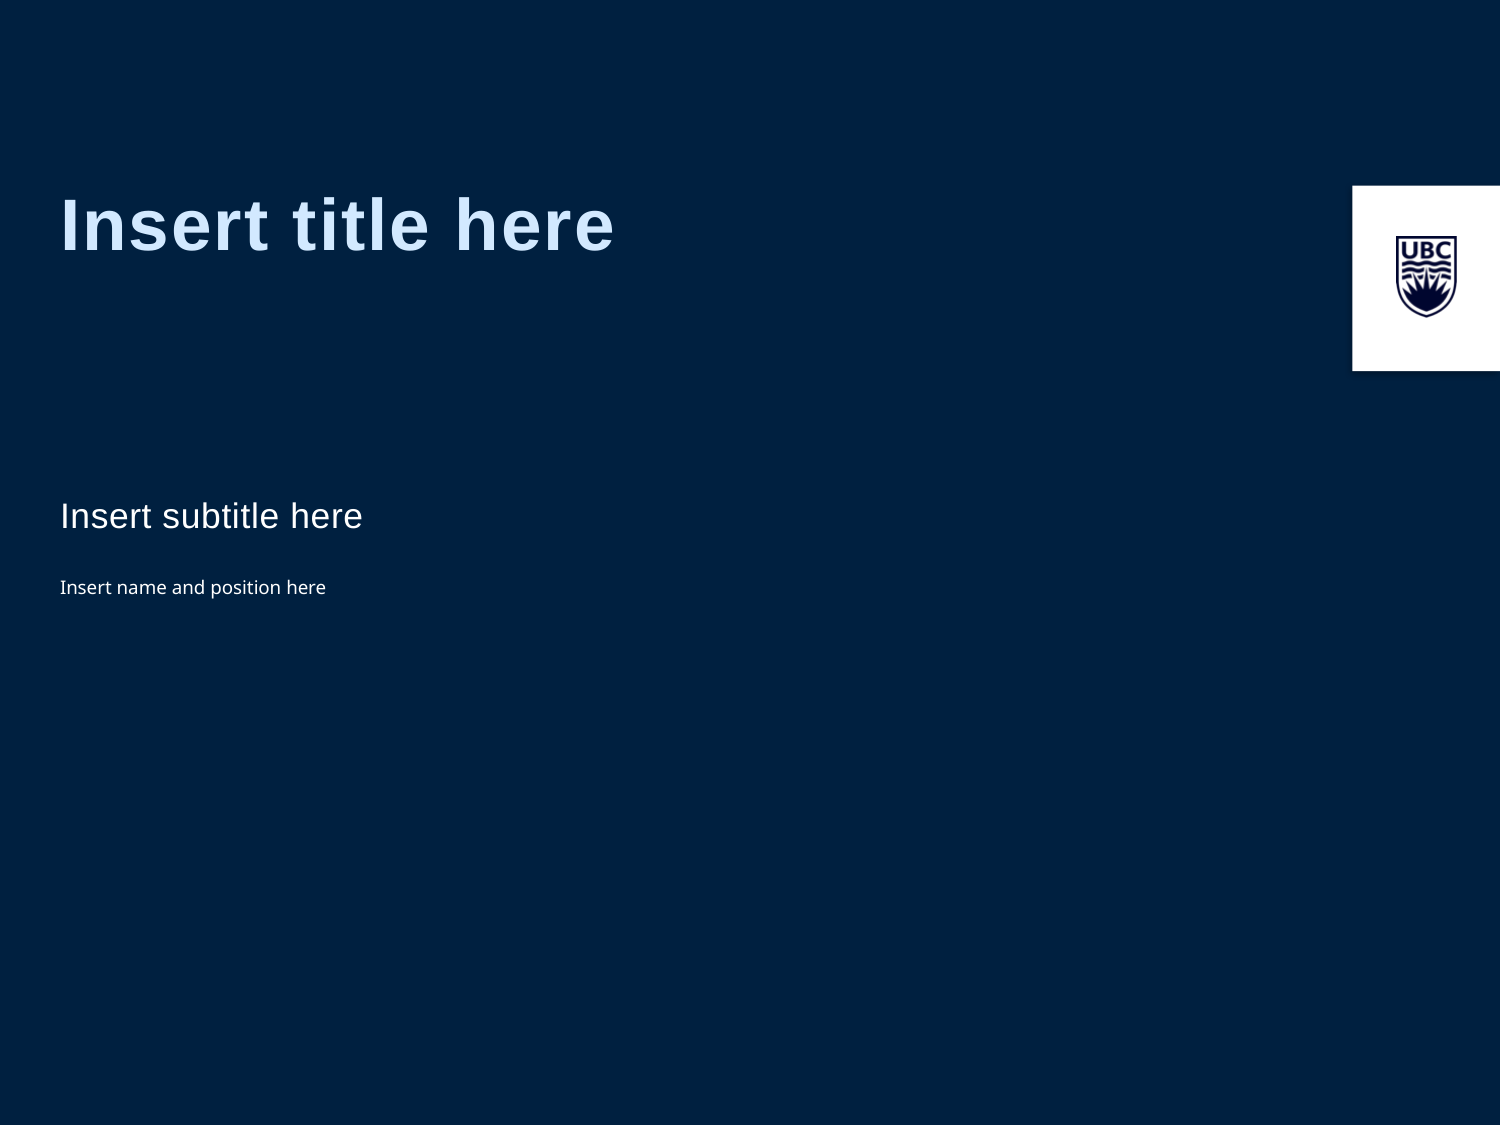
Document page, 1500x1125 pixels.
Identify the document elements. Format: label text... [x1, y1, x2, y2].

title Insert title here [60, 185, 1164, 493]
list Insert subtitle here [60, 493, 1164, 546]
picture [1396, 236, 1457, 318]
list Insert name and position here [60, 575, 1164, 629]
